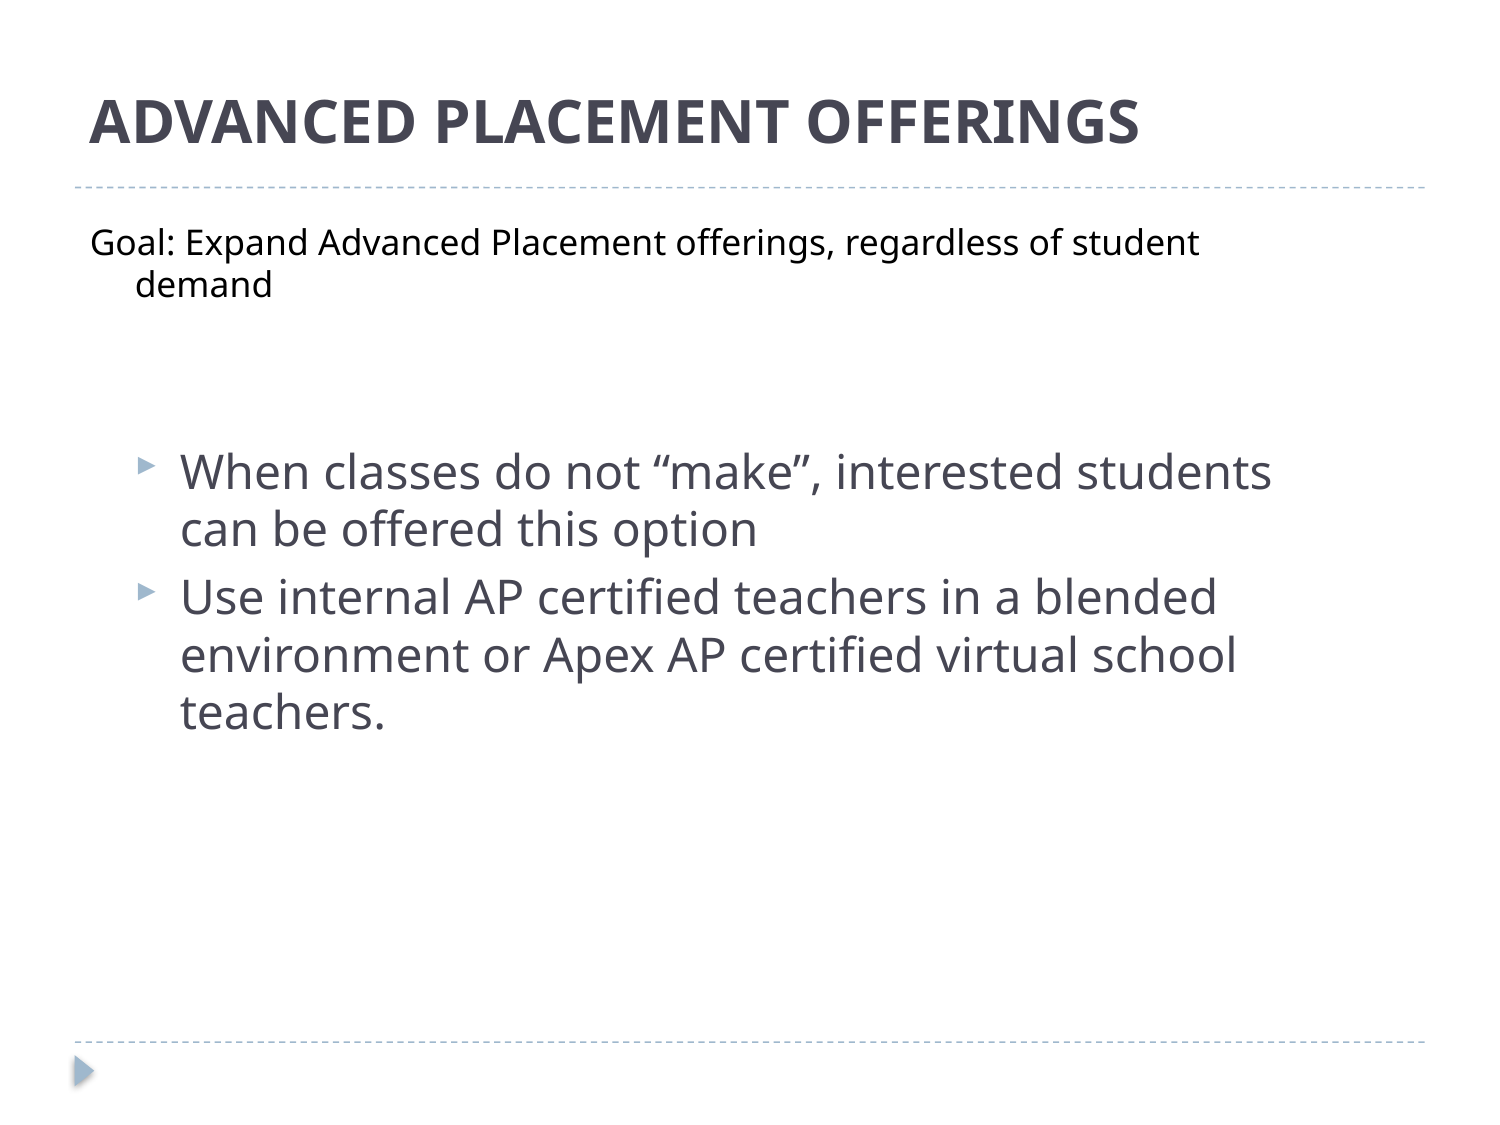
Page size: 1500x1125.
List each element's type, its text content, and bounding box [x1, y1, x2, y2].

list Goal: Expand Advanced Placement offerings, regardless of student demand When classes do not “make”, interested students can be offered this option Use internal AP certified teachers in a blended environment or Apex AP certified virtual school teachers. [75, 212, 1300, 955]
title Advanced Placement Offerings [75, 75, 1425, 238]
